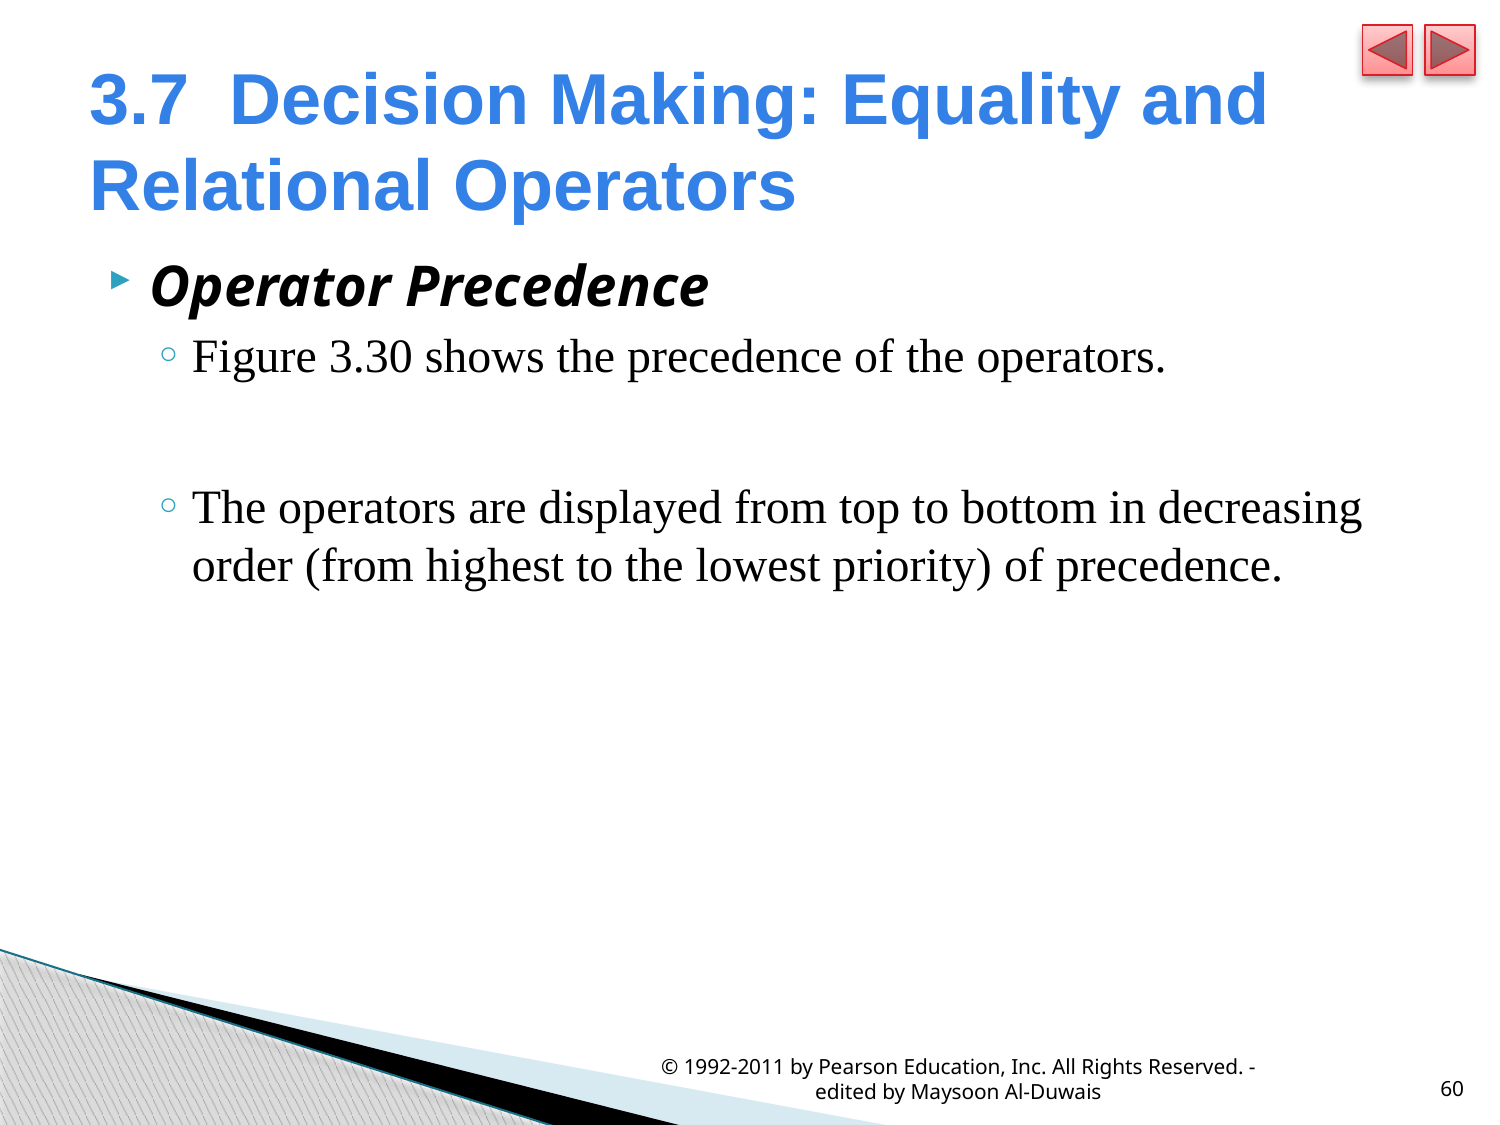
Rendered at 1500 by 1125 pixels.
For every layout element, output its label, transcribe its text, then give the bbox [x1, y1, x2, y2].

footer © 1992-2011 by Pearson Education, Inc. All Rights Reserved. - edited by Maysoon Al-Duwais [612, 1051, 1305, 1112]
list Operator Precedence Figure 3.30 shows the precedence of the operators. The operators are displayed from top to bottom in decreasing order (from highest to the lowest priority) of precedence. [74, 242, 1426, 986]
slide_number 60 [1418, 1051, 1479, 1112]
title 3.7 Decision Making: Equality and Relational Operators [75, 45, 1425, 233]
